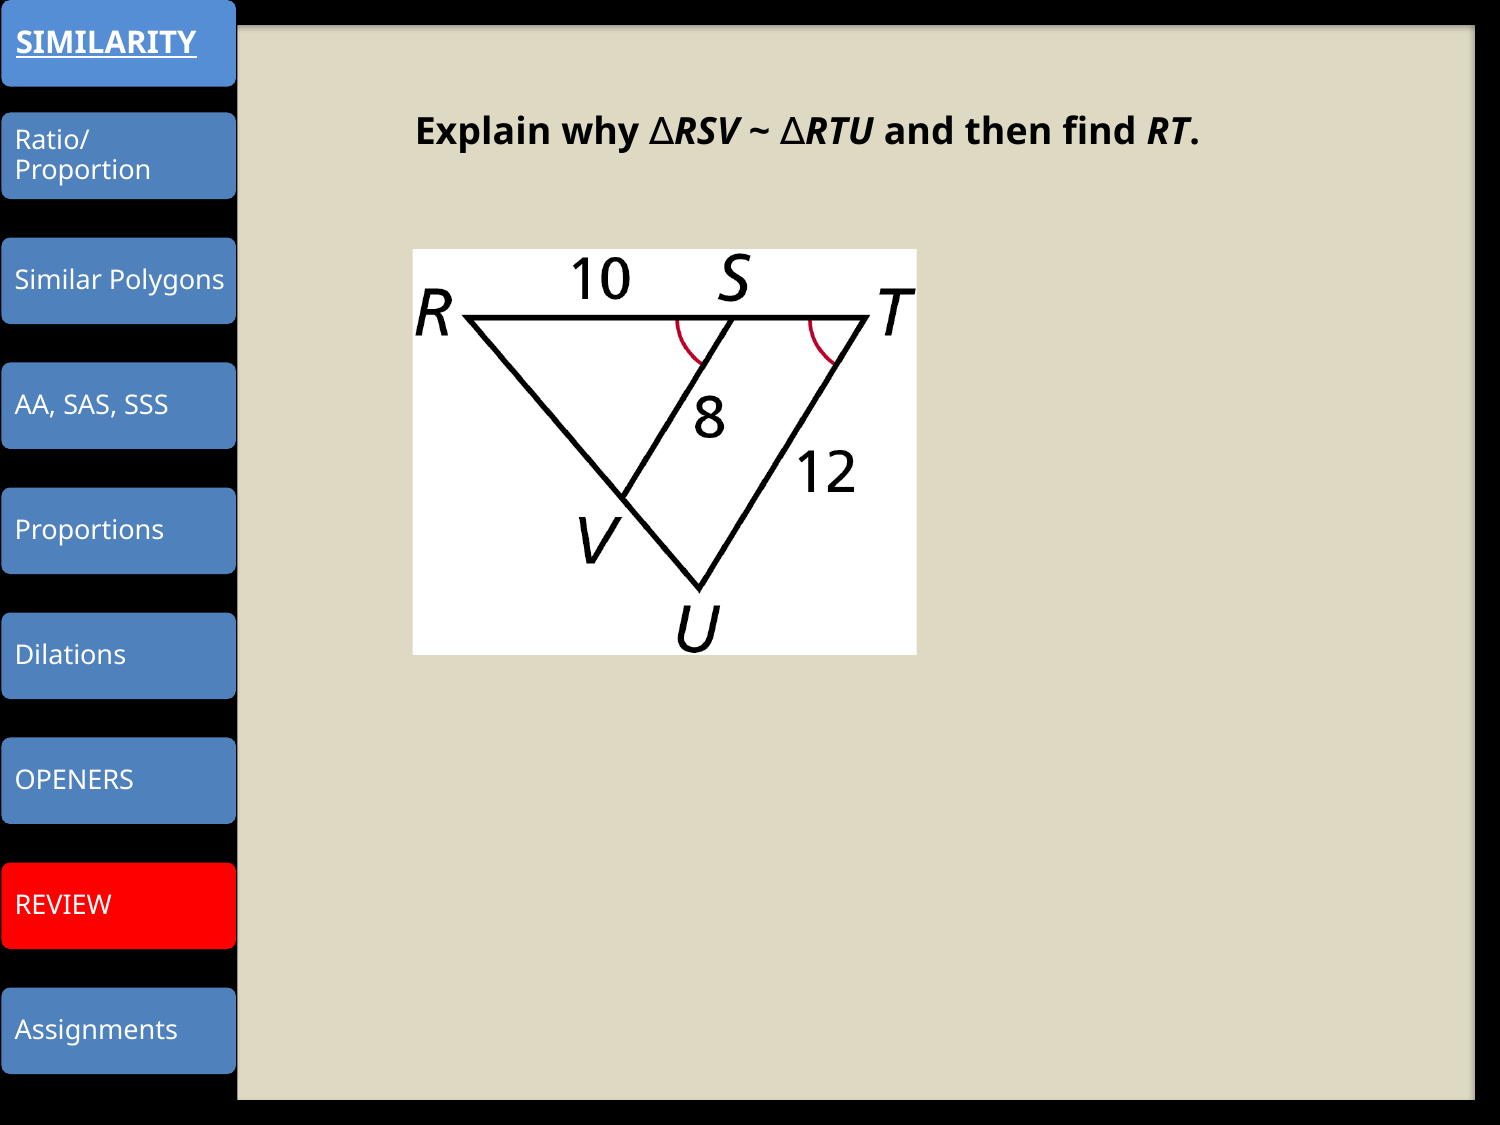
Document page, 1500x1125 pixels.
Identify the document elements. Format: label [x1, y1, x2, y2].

text_box [238, 0, 1500, 1125]
text_box [0, 0, 238, 1125]
